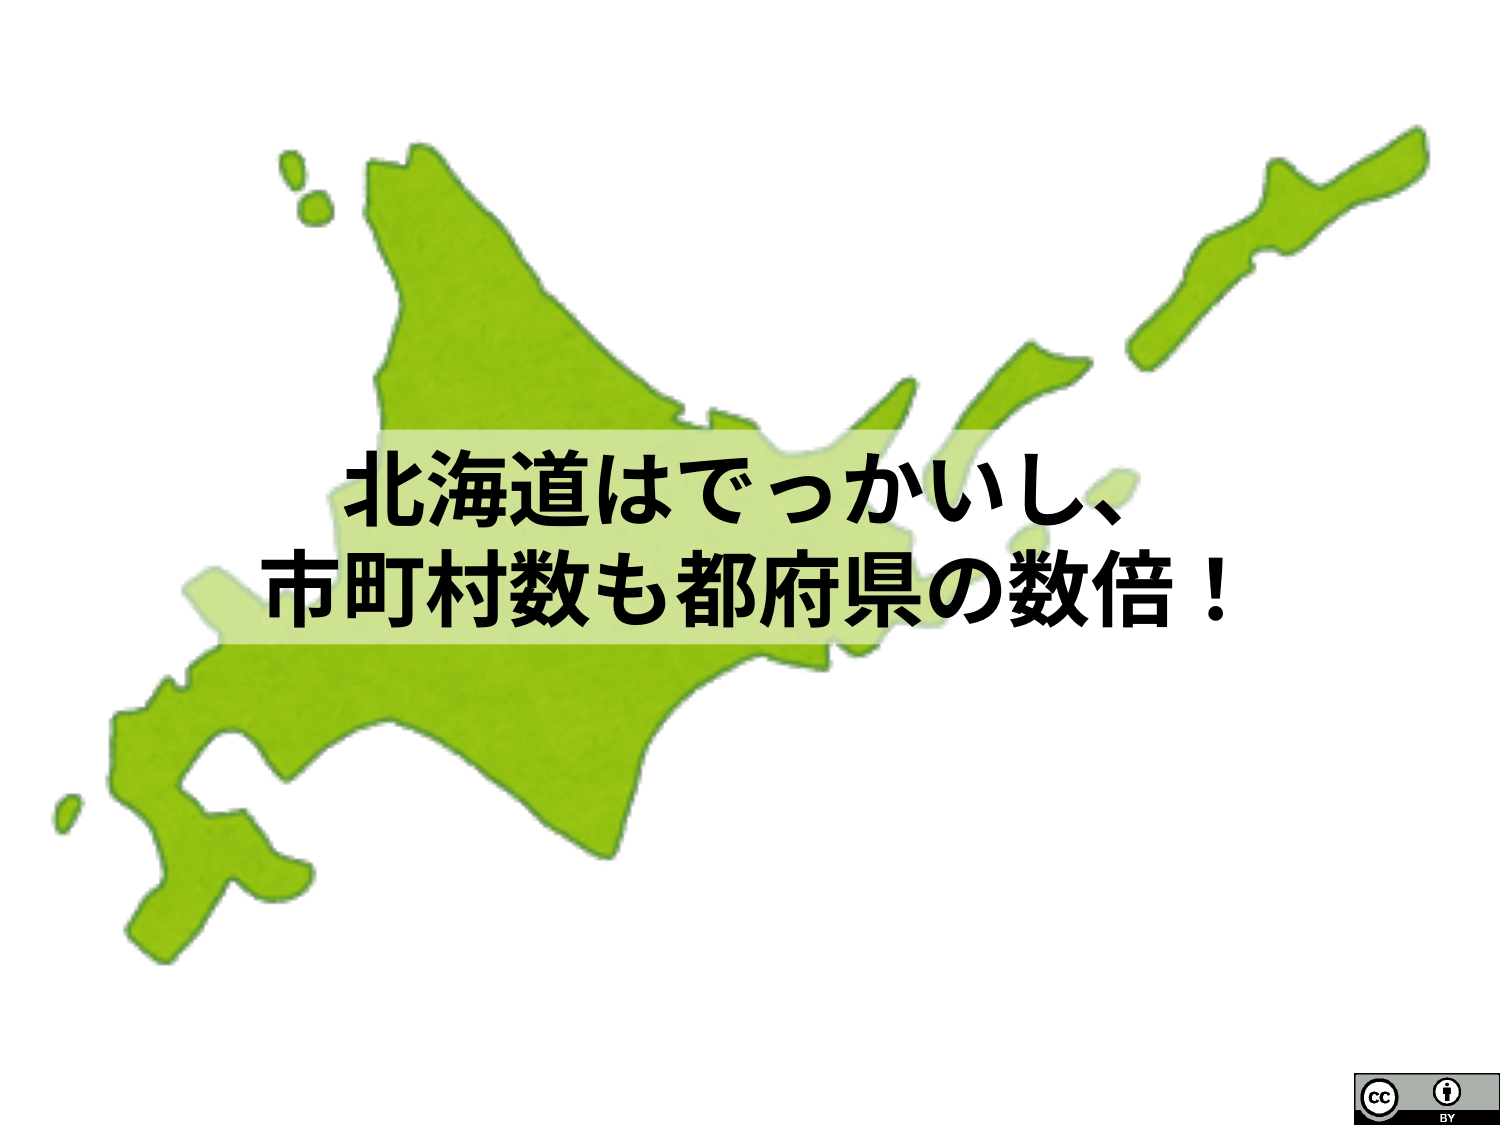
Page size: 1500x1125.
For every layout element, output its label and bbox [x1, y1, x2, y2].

picture [1354, 1073, 1500, 1125]
picture [17, 40, 1463, 1020]
